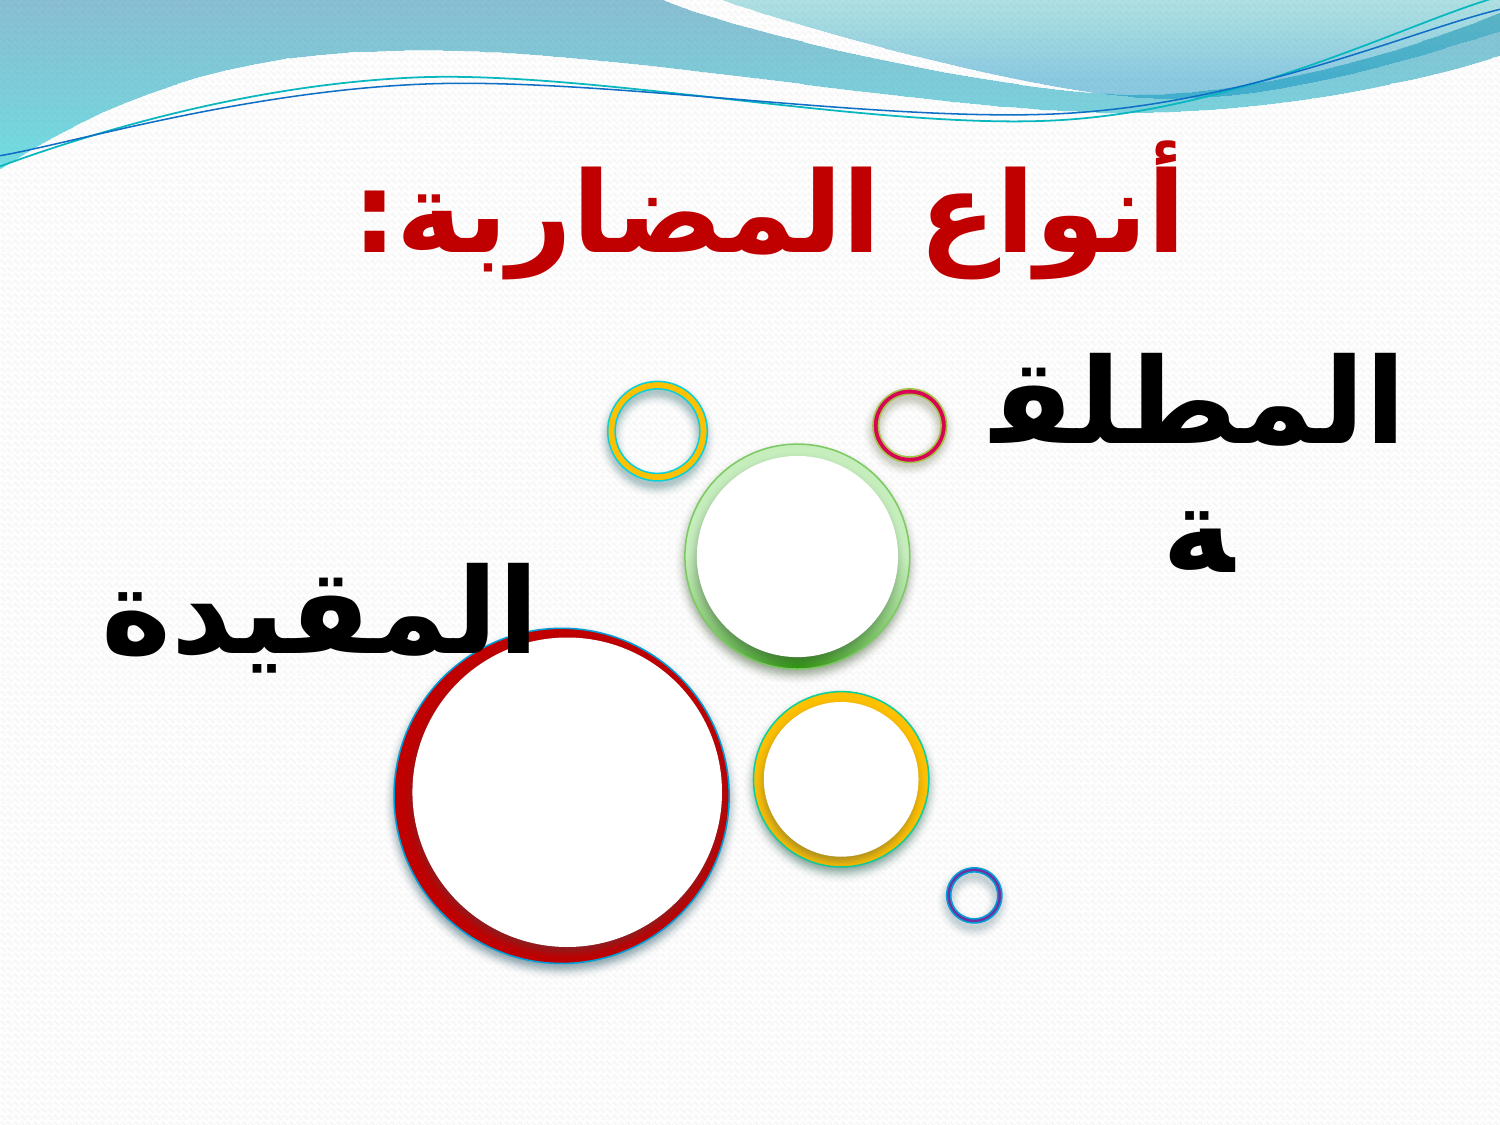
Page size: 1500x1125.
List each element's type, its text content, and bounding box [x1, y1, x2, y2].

title أنواع المضاربة: [75, 87, 1425, 275]
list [62, 312, 1463, 1033]
